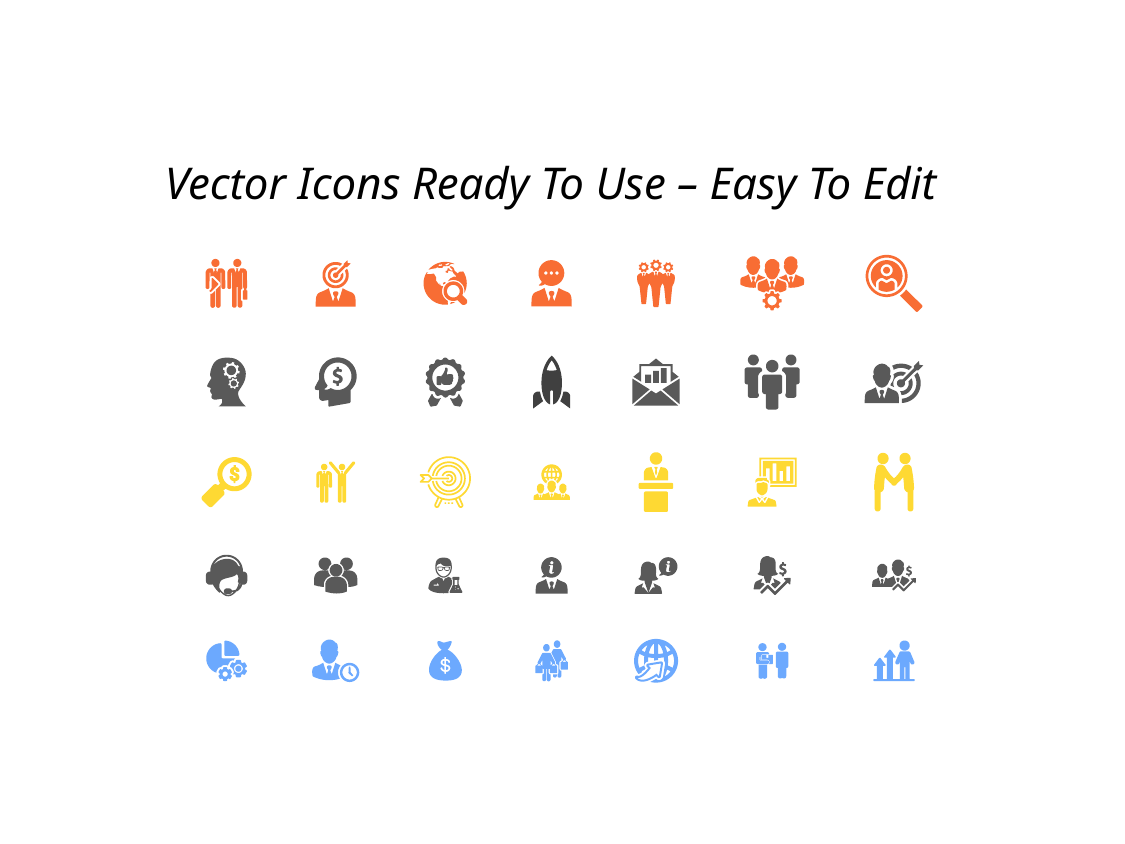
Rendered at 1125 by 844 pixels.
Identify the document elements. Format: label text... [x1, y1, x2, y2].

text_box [755, 642, 789, 679]
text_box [873, 452, 915, 512]
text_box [206, 640, 247, 682]
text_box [206, 357, 247, 407]
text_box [425, 357, 466, 407]
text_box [535, 557, 568, 594]
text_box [423, 261, 468, 306]
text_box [316, 461, 356, 503]
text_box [201, 456, 252, 508]
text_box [632, 358, 680, 406]
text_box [532, 355, 571, 409]
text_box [744, 354, 800, 410]
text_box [314, 357, 357, 407]
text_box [205, 258, 248, 308]
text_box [633, 638, 679, 683]
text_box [535, 640, 569, 682]
text_box Vector Icons Ready To Use – Easy To Edit [164, 148, 961, 216]
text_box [311, 639, 360, 683]
text_box [314, 557, 358, 594]
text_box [634, 557, 678, 594]
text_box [533, 464, 571, 501]
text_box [428, 557, 463, 594]
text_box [753, 555, 791, 596]
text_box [739, 256, 805, 311]
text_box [865, 254, 923, 313]
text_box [428, 640, 463, 681]
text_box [864, 360, 924, 404]
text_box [315, 259, 356, 307]
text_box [873, 640, 915, 682]
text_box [531, 259, 572, 307]
text_box [205, 554, 248, 597]
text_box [419, 456, 472, 509]
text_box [636, 259, 676, 308]
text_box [638, 452, 674, 513]
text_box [871, 559, 917, 592]
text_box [747, 457, 797, 507]
